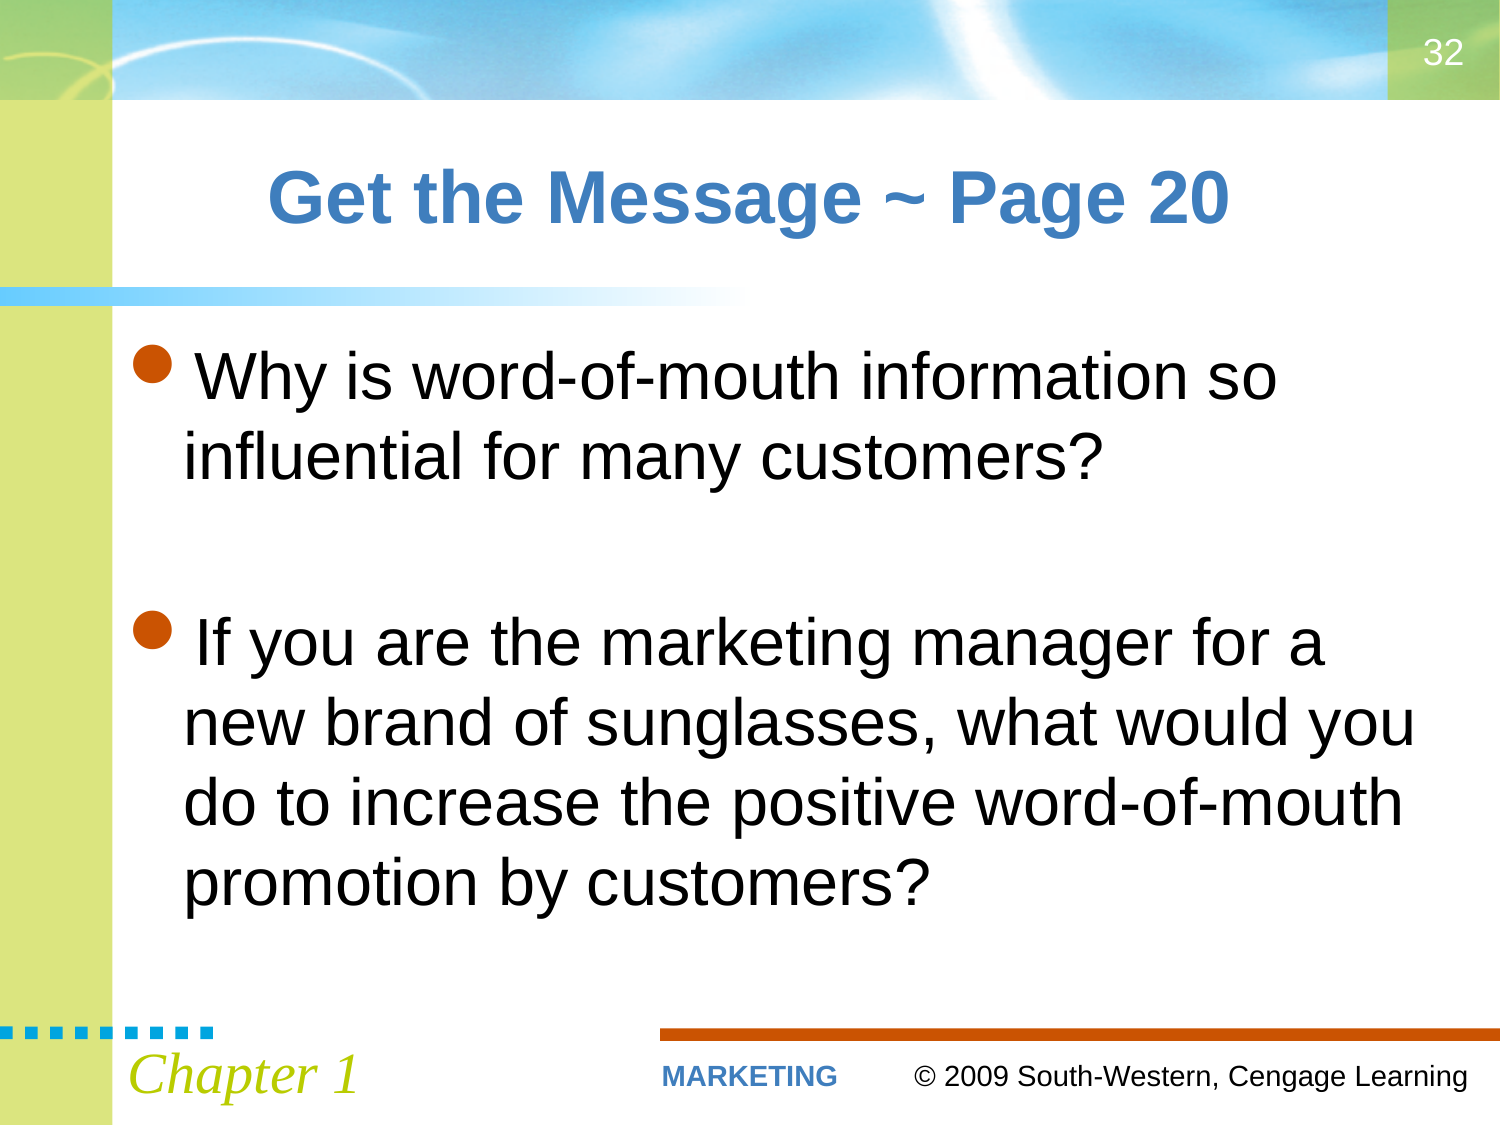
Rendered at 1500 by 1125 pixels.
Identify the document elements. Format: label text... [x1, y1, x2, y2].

footer Chapter 1 [112, 1012, 638, 1113]
slide_number 32 [1387, 0, 1500, 101]
list Why is word-of-mouth information so influential for many customers? If you are the marketing manager for a new brand of sunglasses, what would you do to increase the positive word-of-mouth promotion by customers? [112, 324, 1451, 1001]
title Get the Message ~ Page 20 [112, 99, 1388, 288]
